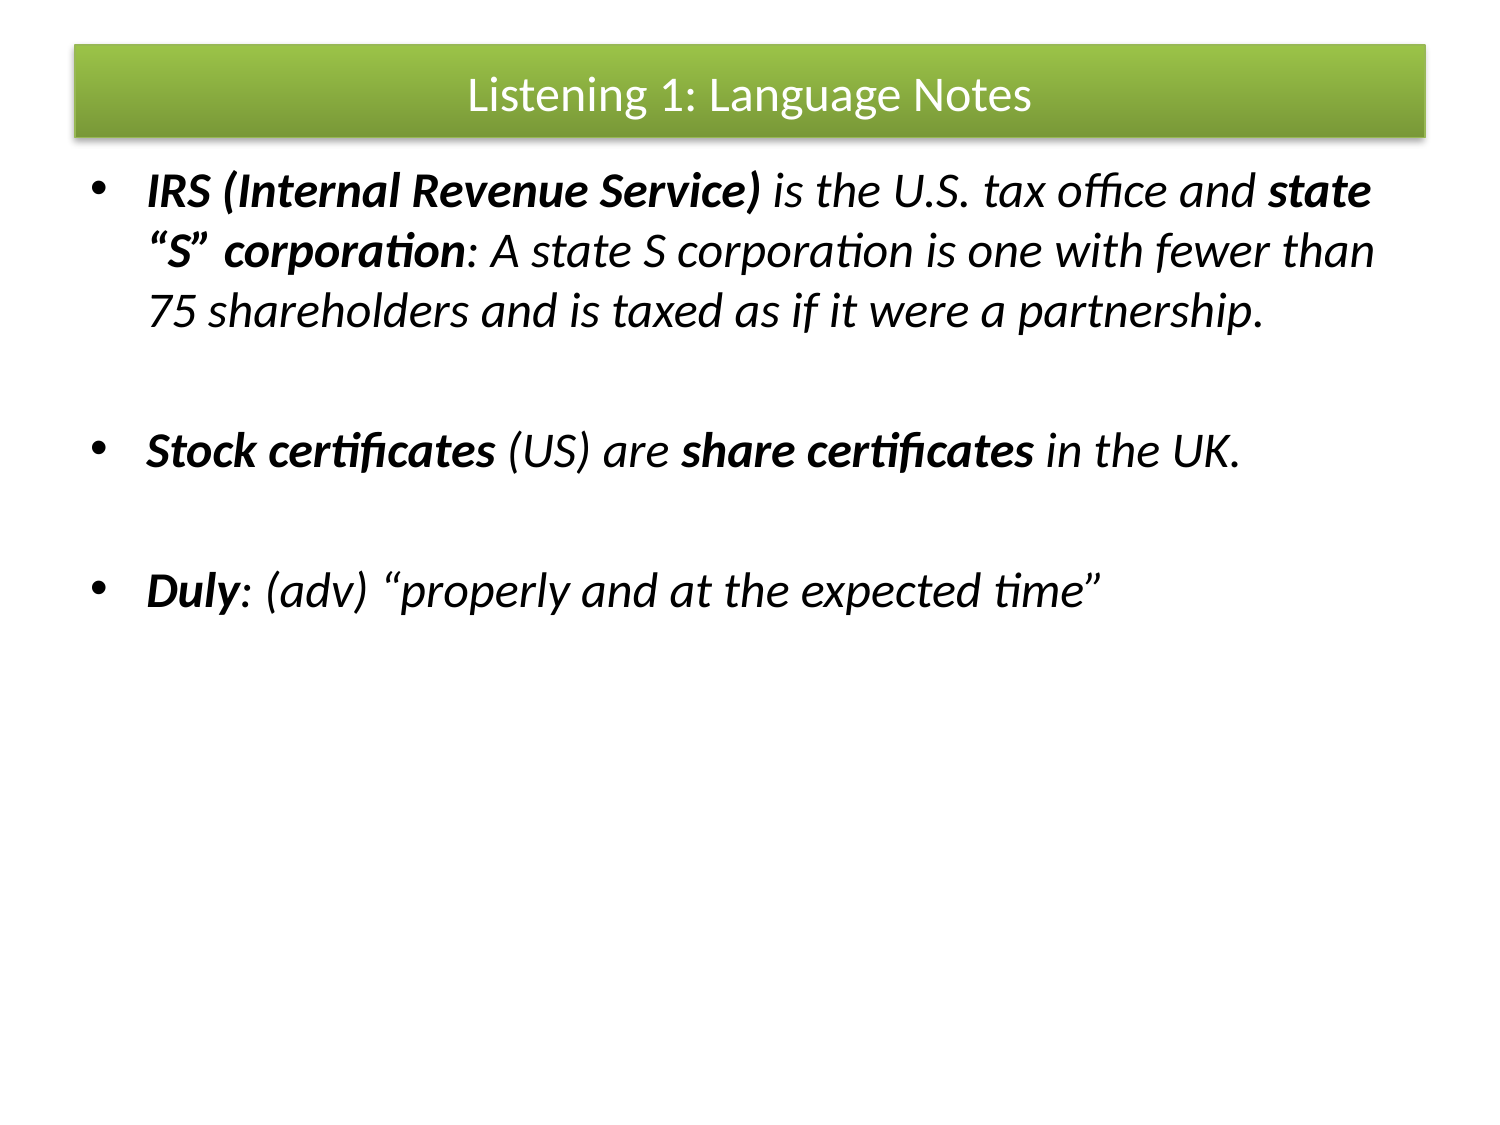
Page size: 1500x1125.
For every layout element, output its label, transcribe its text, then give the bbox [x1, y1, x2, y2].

list IRS (Internal Revenue Service) is the U.S. tax office and state “S” corporation: A state S corporation is one with fewer than 75 shareholders and is taxed as if it were a partnership. Stock certificates (US) are share certificates in the UK. Duly: (adv) “properly and at the expected time” [75, 149, 1425, 1005]
title Listening 1: Language Notes [74, 44, 1426, 138]
